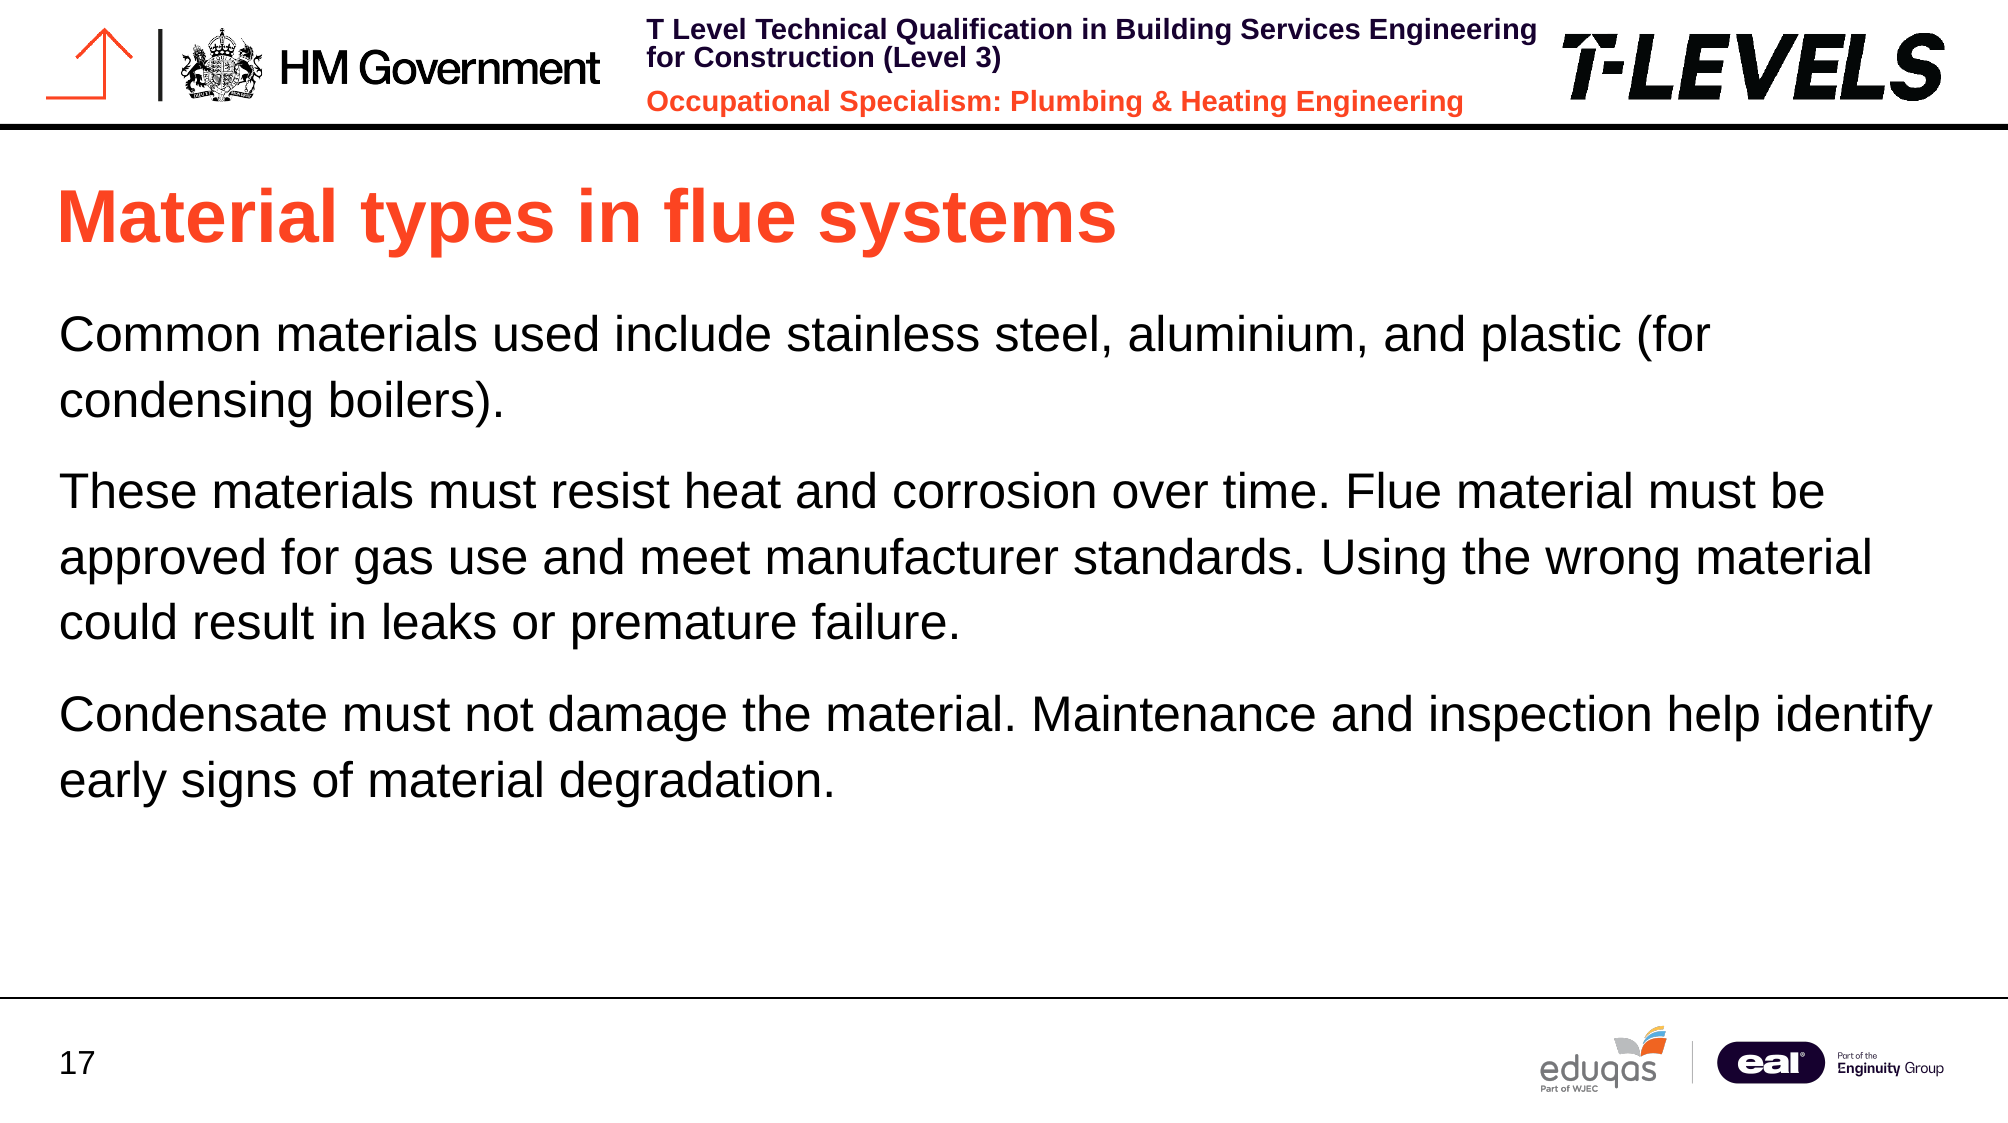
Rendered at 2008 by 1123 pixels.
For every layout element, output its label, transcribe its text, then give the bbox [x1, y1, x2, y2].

list Common materials used include stainless steel, aluminium, and plastic (for condensing boilers). These materials must resist heat and corrosion over time. Flue material must be approved for gas use and meet manufacturer standards. Using the wrong material could result in leaks or premature failure. Condensate must not damage the material. Maintenance and inspection help identify early signs of material degradation. [59, 295, 1949, 946]
picture [158, 28, 600, 102]
picture [1543, 25, 1964, 108]
title Material types in flue systems [41, 111, 1949, 314]
picture [1535, 1021, 1949, 1097]
picture [41, 27, 139, 100]
